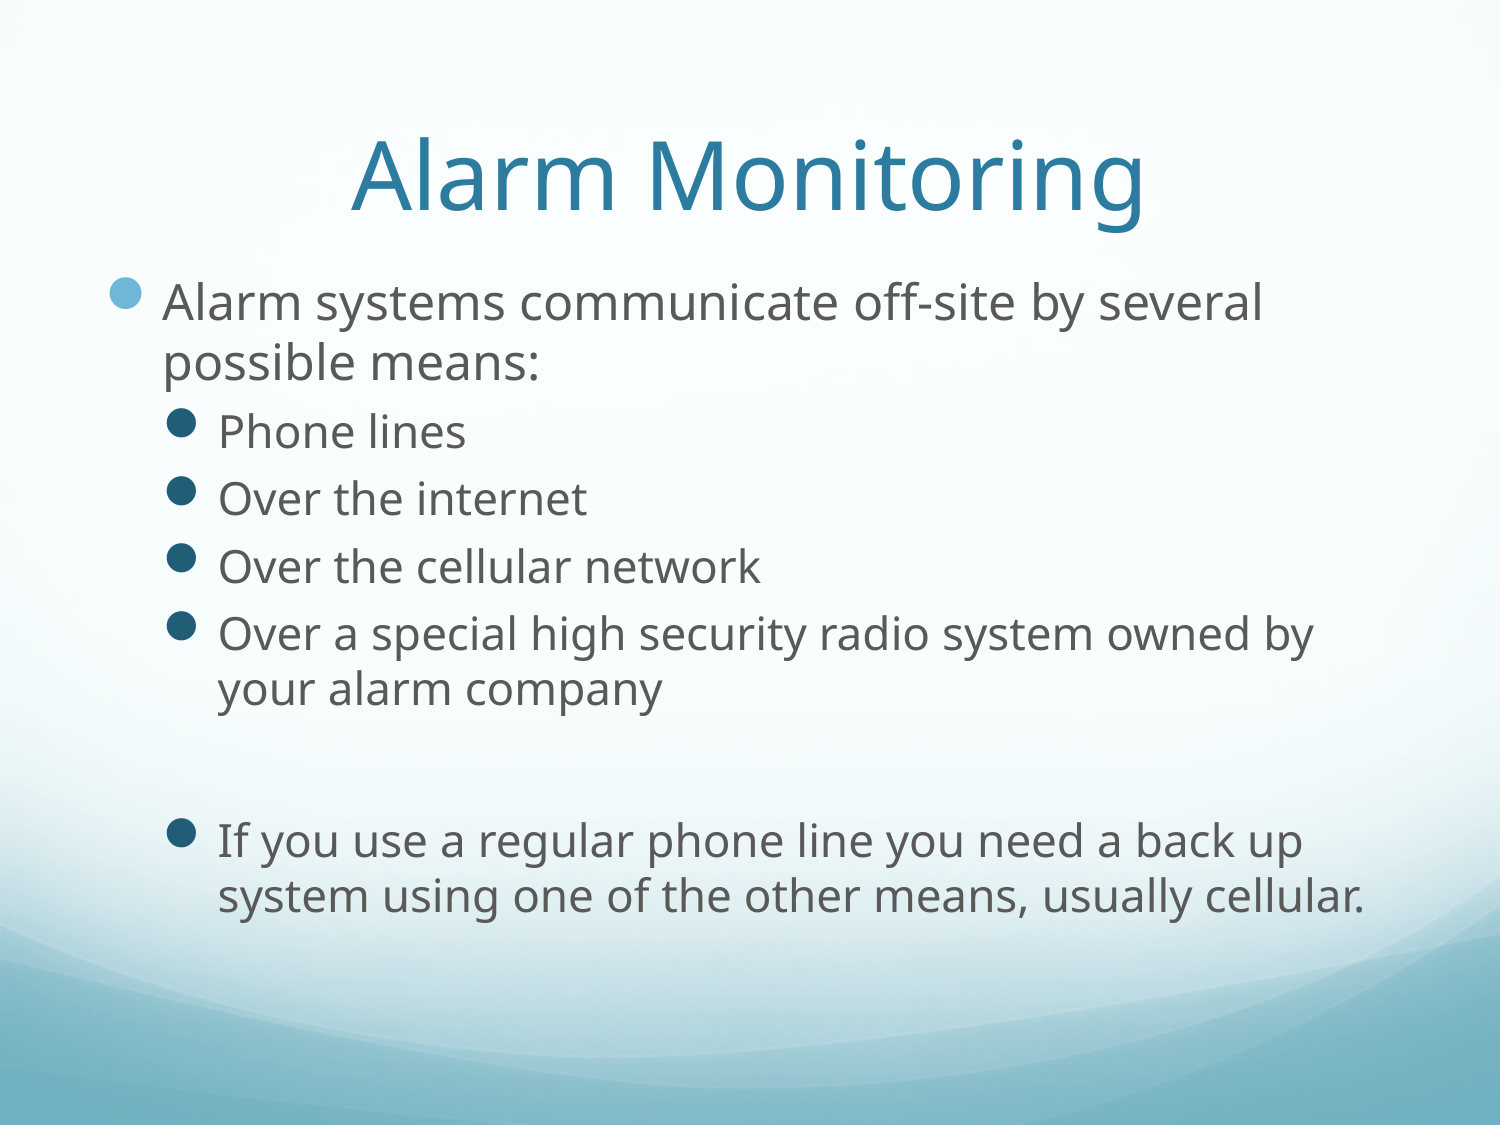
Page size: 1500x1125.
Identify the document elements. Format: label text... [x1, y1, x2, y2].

title Alarm Monitoring [90, 17, 1410, 237]
list Alarm systems communicate off-site by several possible means: Phone lines Over the internet Over the cellular network Over a special high security radio system owned by your alarm company If you use a regular phone line you need a back up system using one of the other means, usually cellular. [90, 262, 1410, 975]
